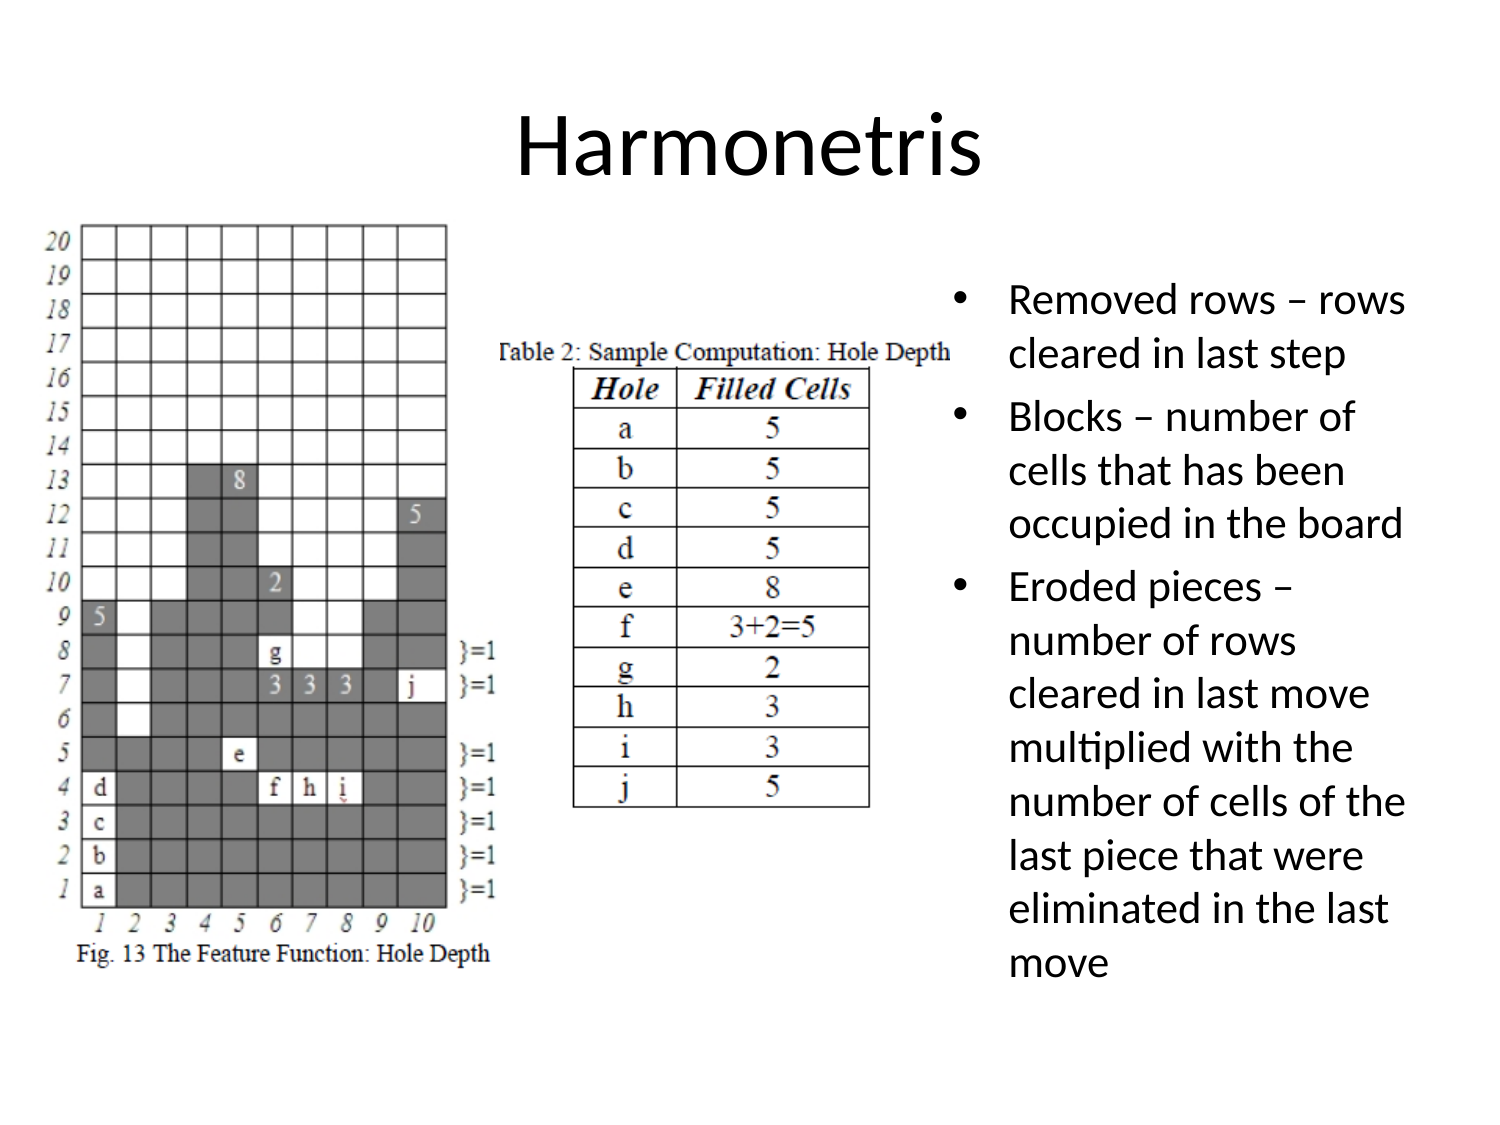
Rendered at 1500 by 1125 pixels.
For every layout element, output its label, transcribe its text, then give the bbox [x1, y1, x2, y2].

list Removed rows – rows cleared in last step Blocks – number of cells that has been occupied in the board Eroded pieces – number of rows cleared in last move multiplied with the number of cells of the last piece that were eliminated in the last move [937, 262, 1425, 1005]
picture [37, 215, 951, 973]
title Harmonetris [75, 45, 1425, 233]
